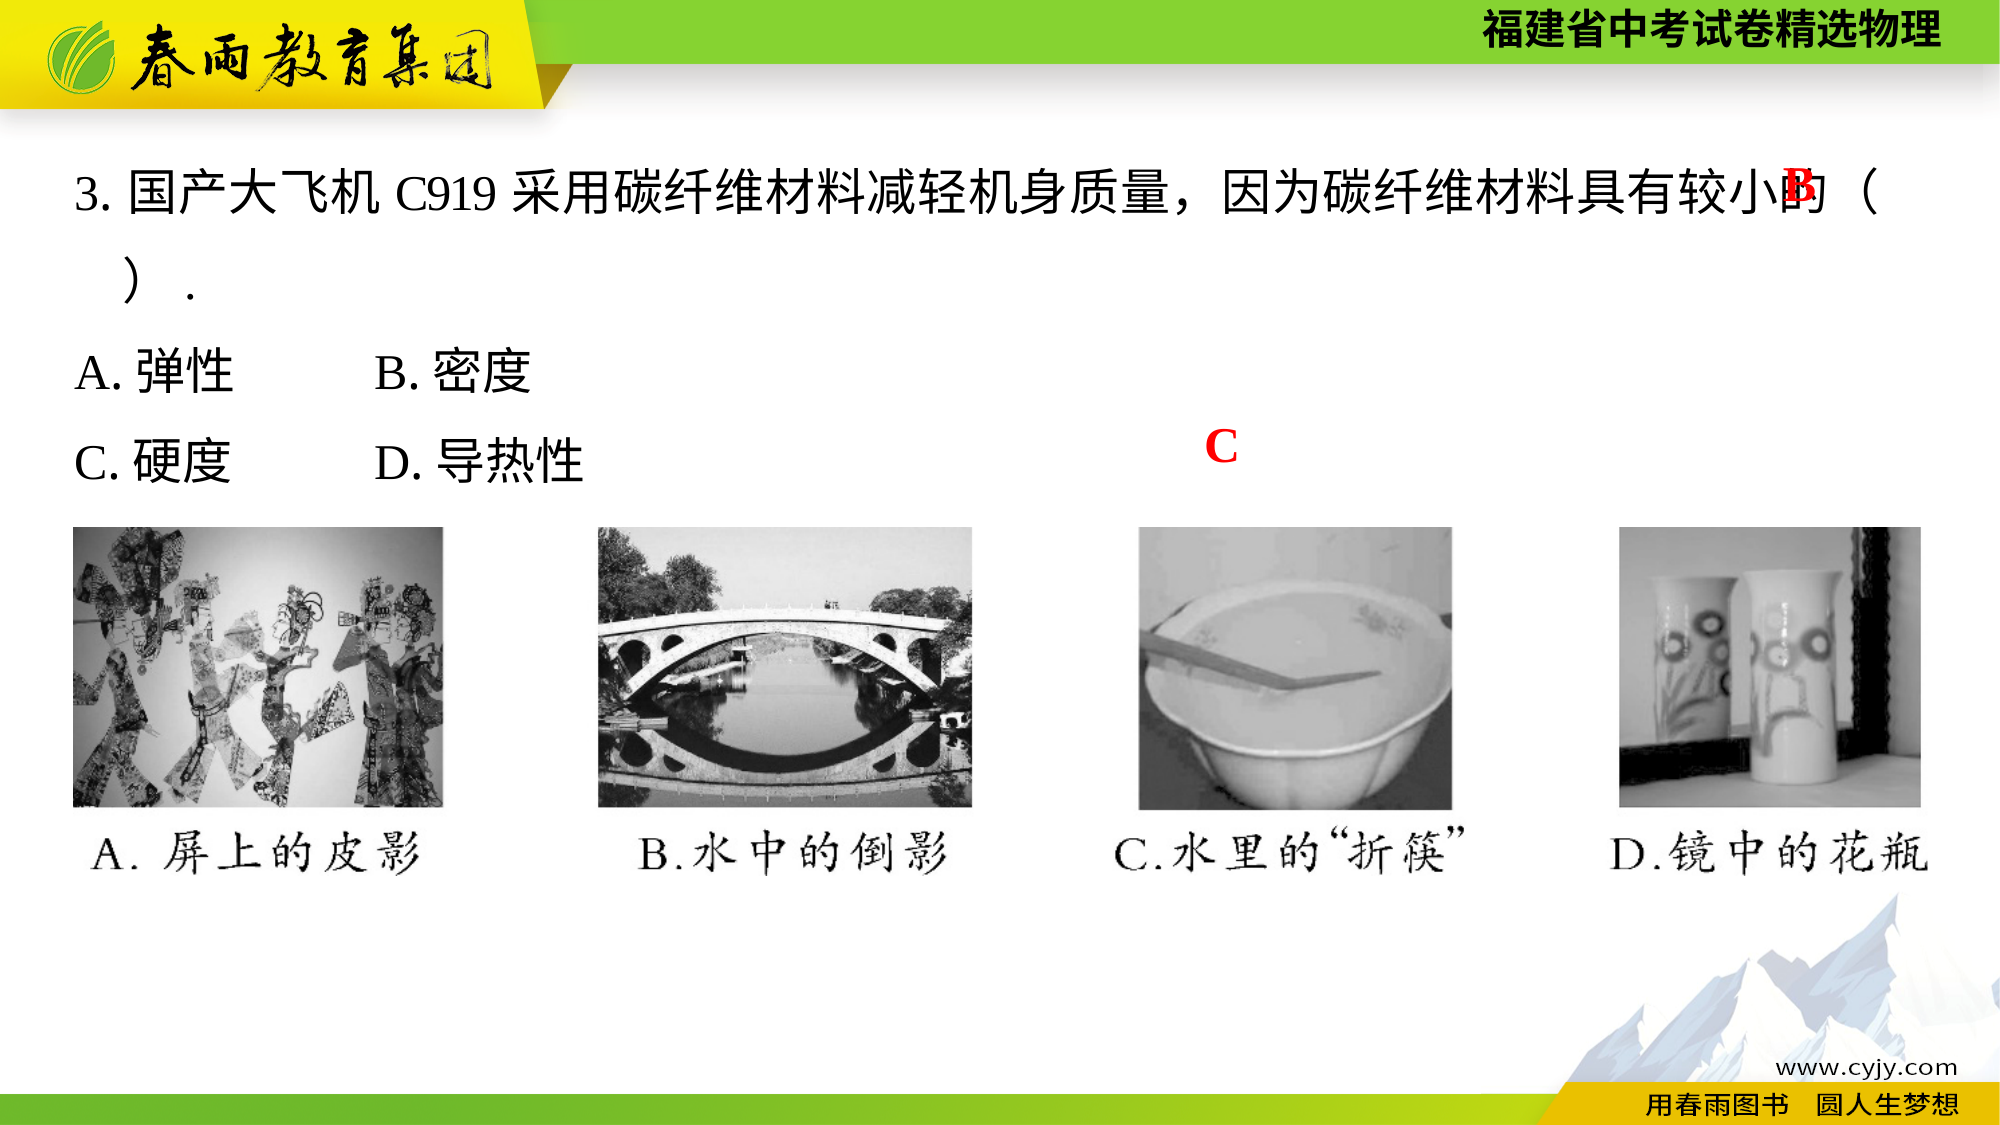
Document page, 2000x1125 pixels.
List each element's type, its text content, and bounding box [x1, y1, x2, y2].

picture [0, 0, 2000, 1125]
list 3.国产大飞机C919采用碳纤维材料减轻机身质量，因为碳纤维材料具有较小的（ ）. A.弹性 B.密度 C.硬度 D.导热性 4.如图所示的光现象中，由于光的折射形成的是（ ）. [59, 122, 1944, 502]
text_box B [1768, 144, 1832, 219]
text_box C [1189, 405, 1256, 481]
